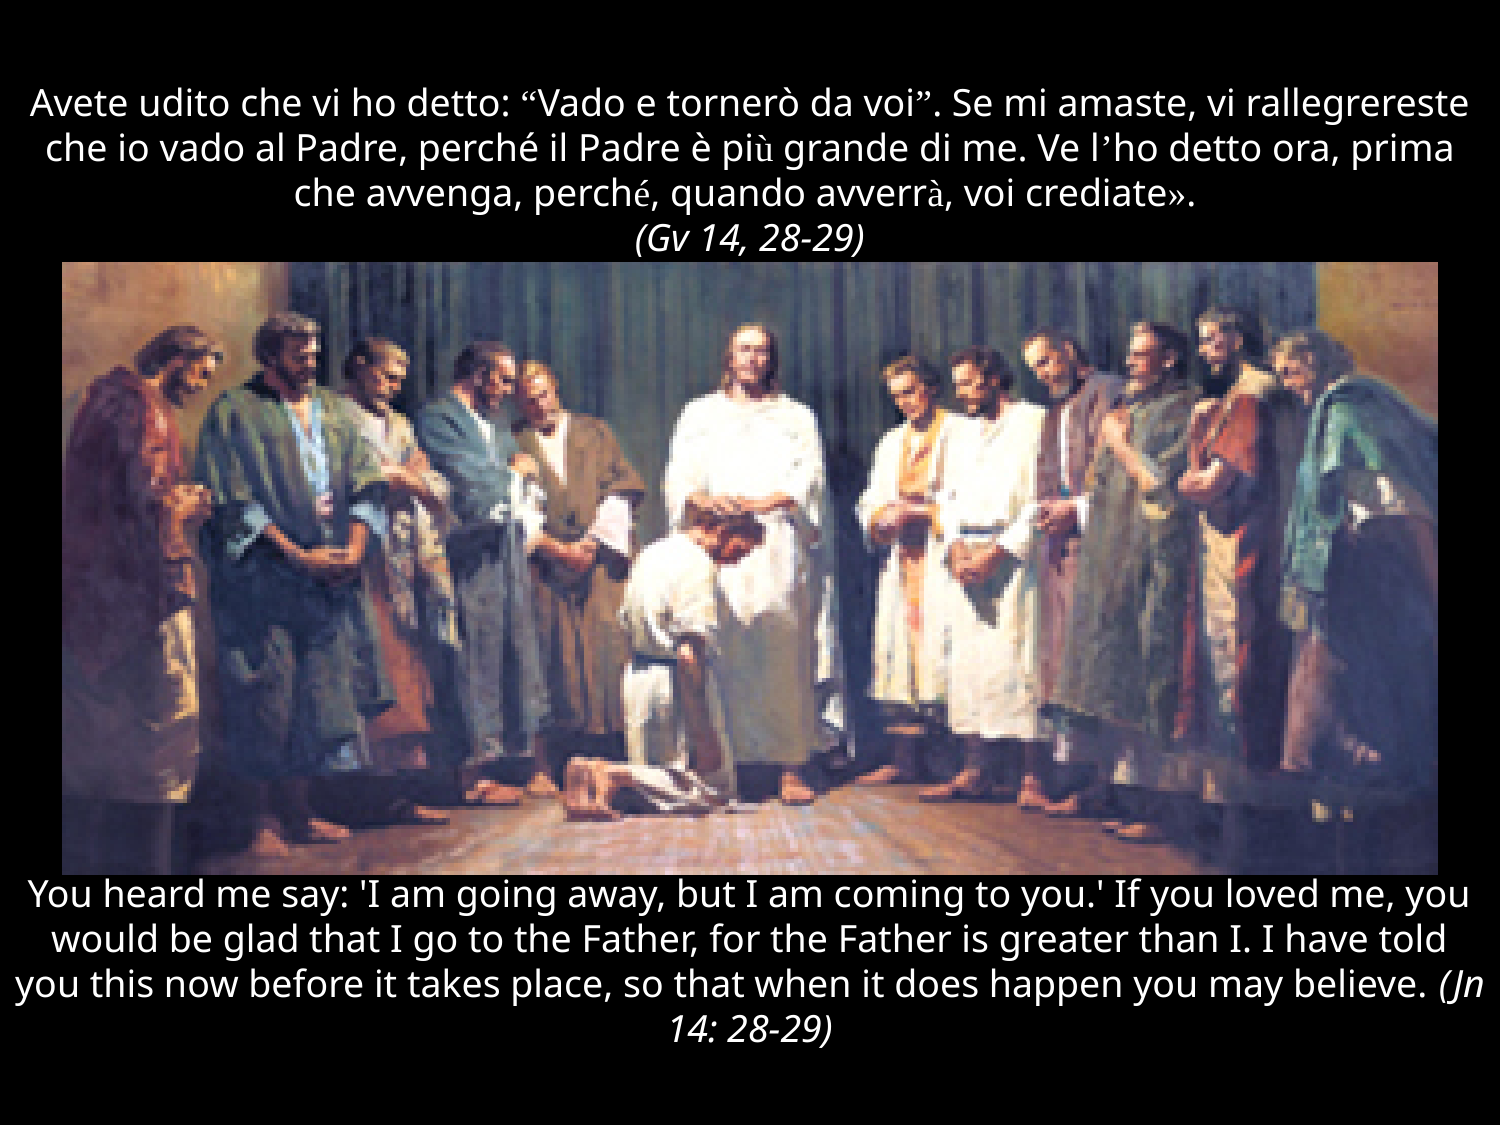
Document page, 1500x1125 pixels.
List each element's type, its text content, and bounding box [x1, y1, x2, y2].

picture [62, 262, 1438, 875]
text_box You heard me say: 'I am going away, but I am coming to you.' If you loved me, you would be glad that I go to the Father, for the Father is greater than I. I have told you this now before it takes place, so that when it does happen you may believe. (Jn 14: 28-29) [0, 862, 1500, 1058]
title Avete udito che vi ho detto: “Vado e tornerò da voi”. Se mi amaste, vi rallegrereste che io vado al Padre, perché il Padre è più grande di me. Ve l’ho detto ora, prima che avvenga, perché, quando avverrà, voi crediate». (Gv 14, 28-29) [0, 75, 1500, 263]
